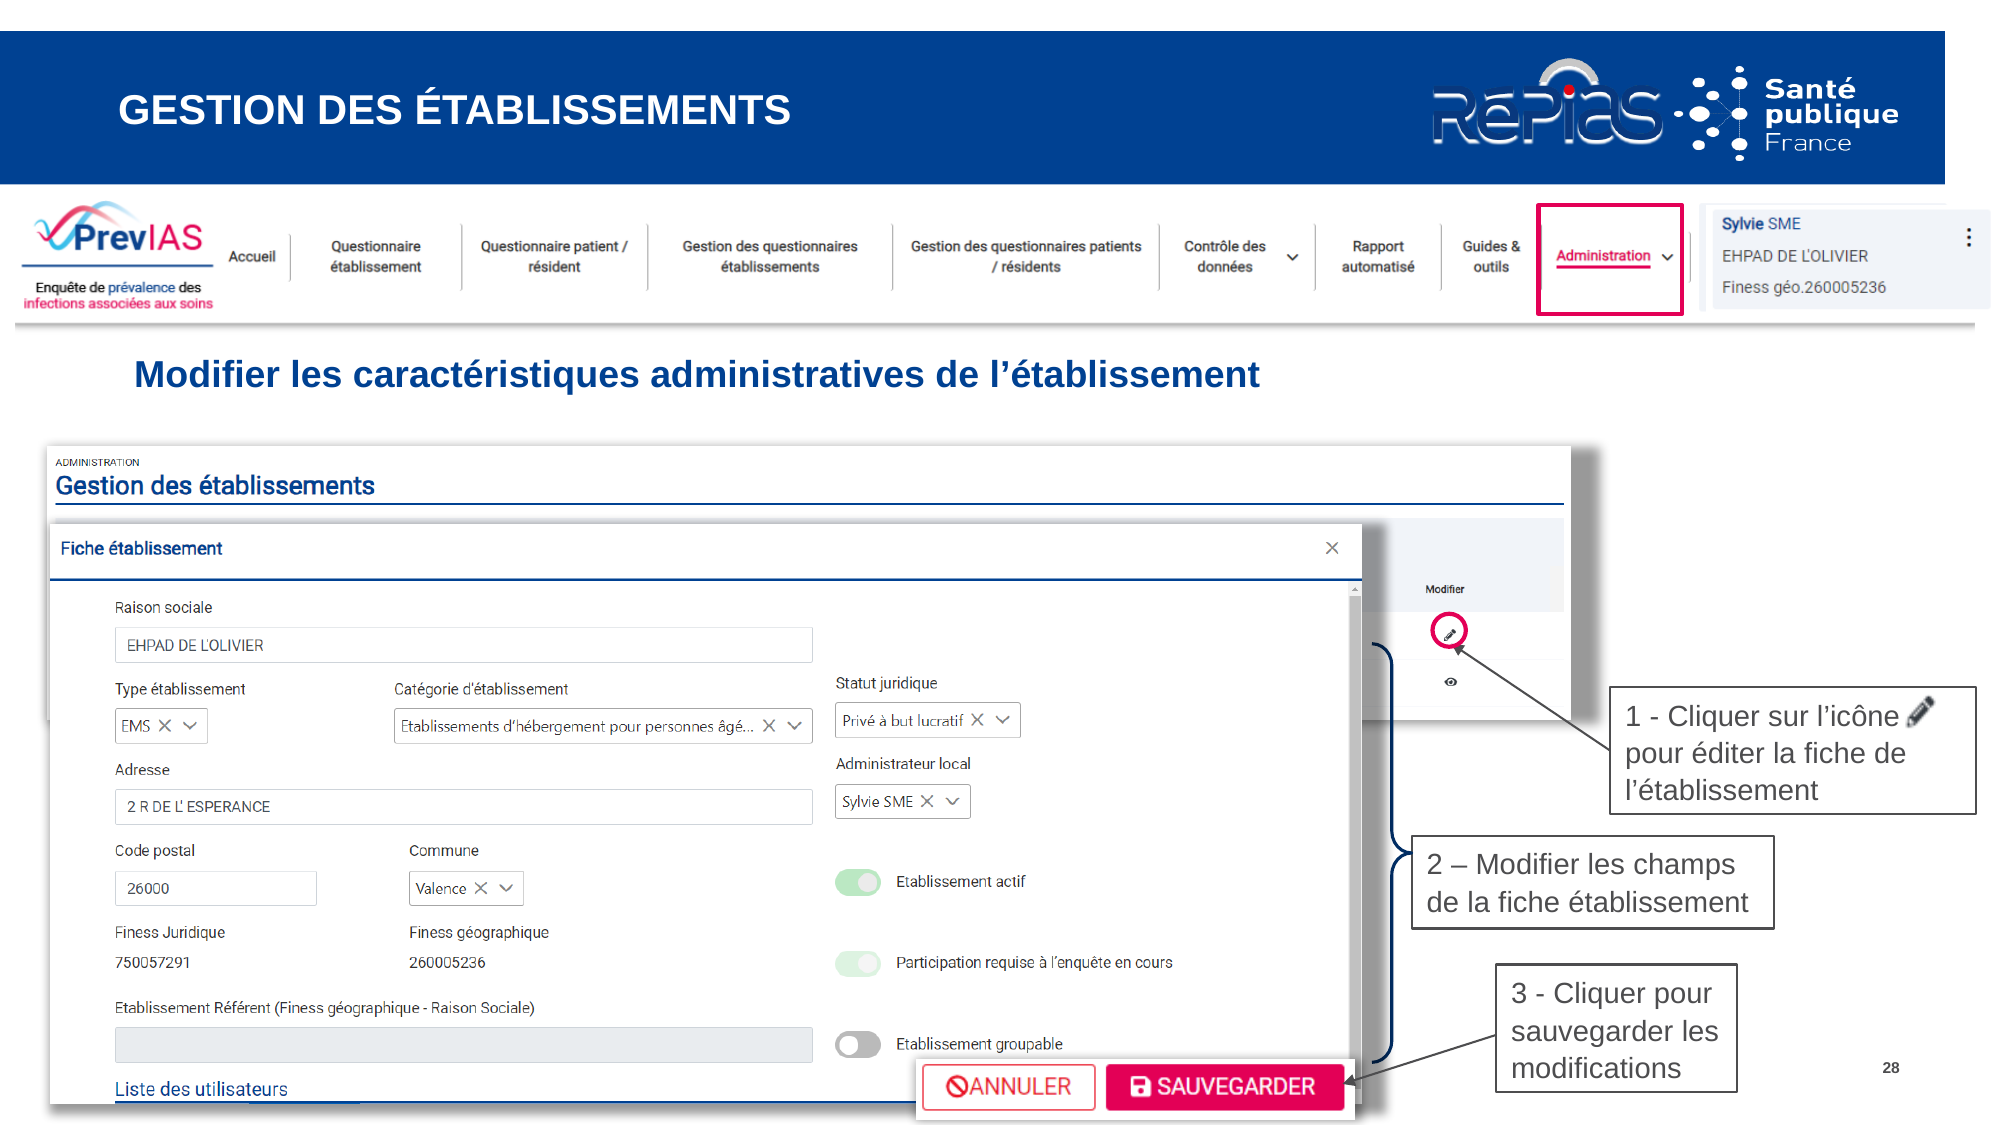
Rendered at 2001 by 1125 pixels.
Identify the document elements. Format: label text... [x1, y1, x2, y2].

picture [49, 524, 1362, 1120]
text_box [47, 446, 1977, 815]
title Gestion des établissements [112, 30, 1223, 185]
picture [1674, 66, 1898, 161]
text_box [1342, 1034, 1497, 1085]
text_box 3 - Cliquer pour sauvegarder les modifications [1494, 1071, 1739, 1094]
picture [1432, 58, 1662, 140]
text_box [15, 195, 2000, 336]
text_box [1371, 643, 1774, 1063]
text_box Modifier les caractéristiques administratives de l’établissement [119, 347, 1276, 403]
